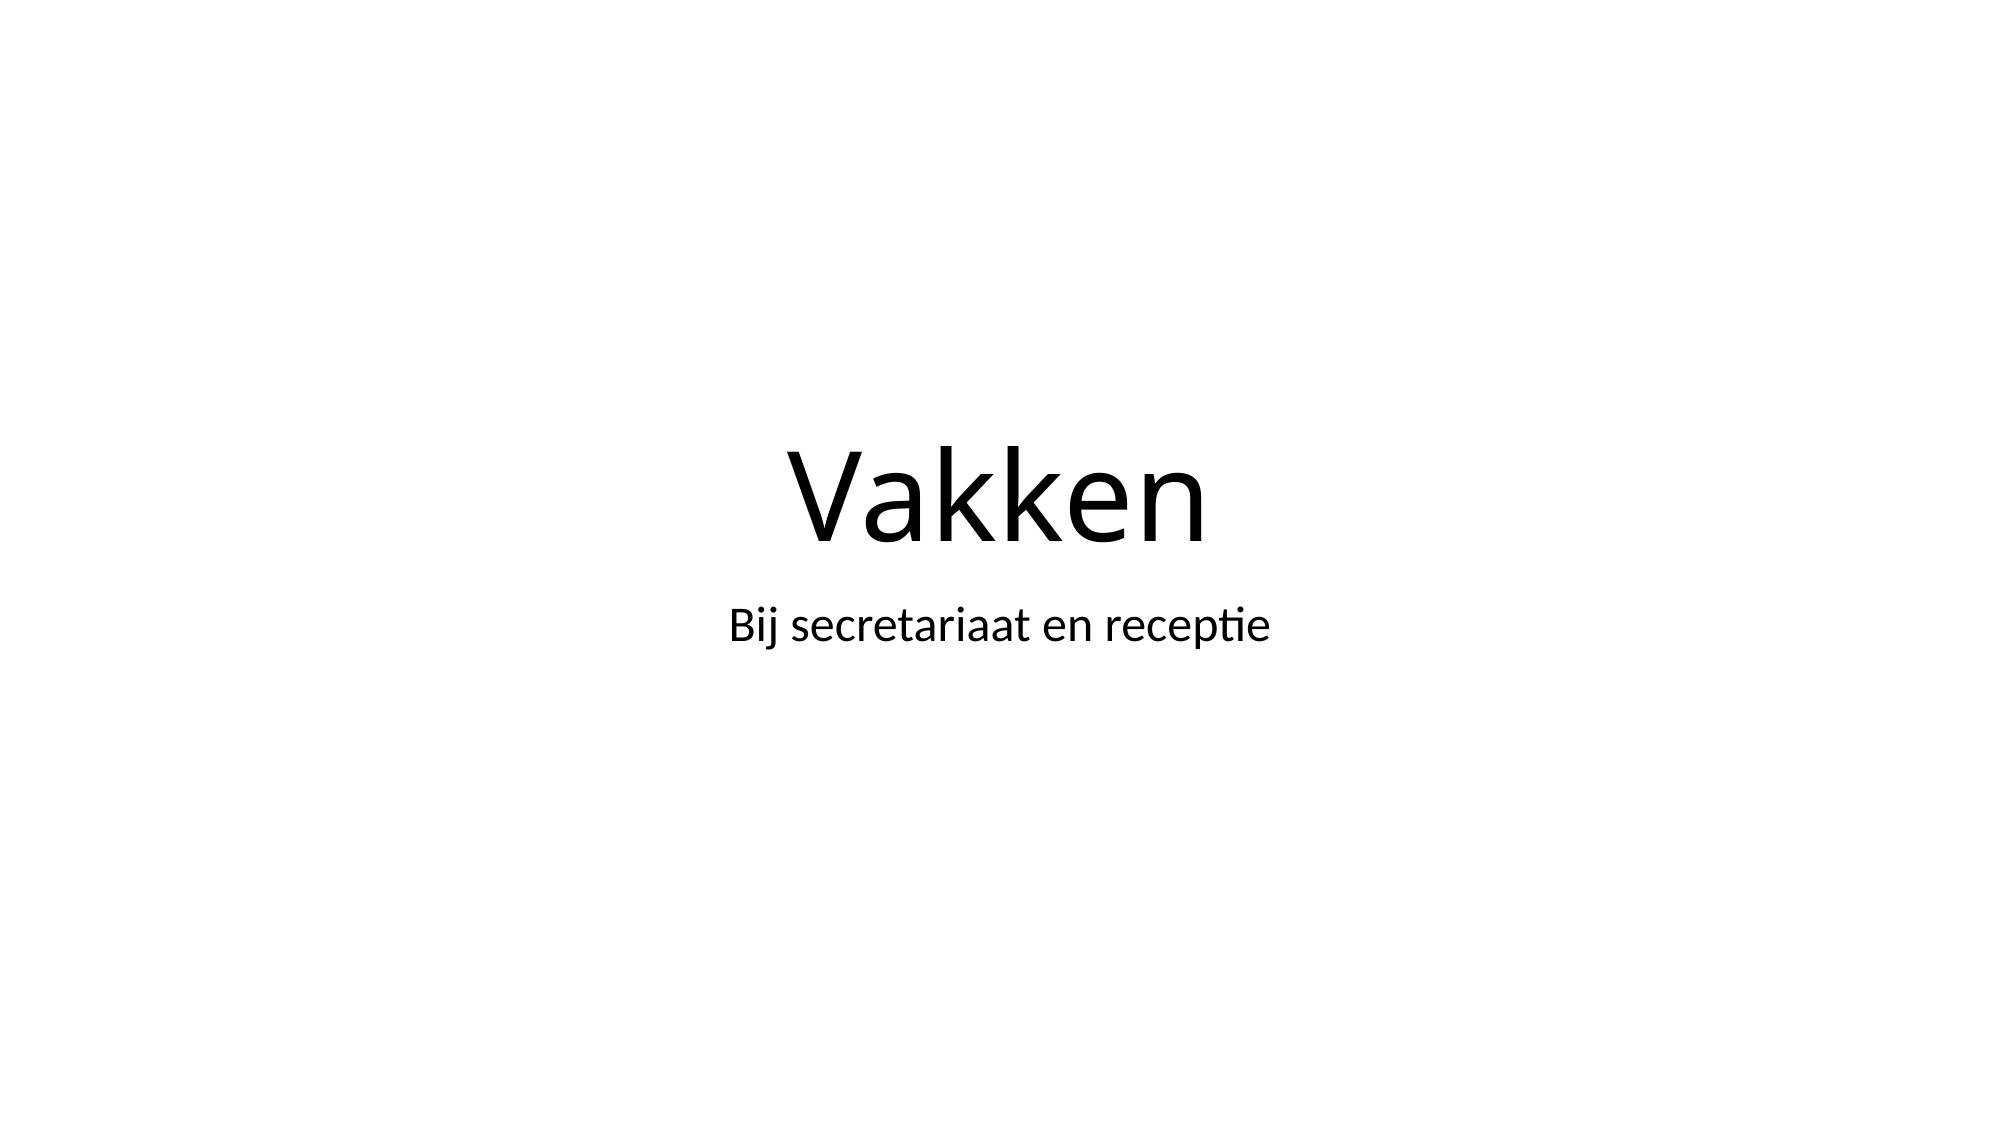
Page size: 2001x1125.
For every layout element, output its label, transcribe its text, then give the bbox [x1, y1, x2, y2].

title Vakken [249, 184, 1750, 576]
subtitle Bij secretariaat en receptie [249, 590, 1750, 863]
